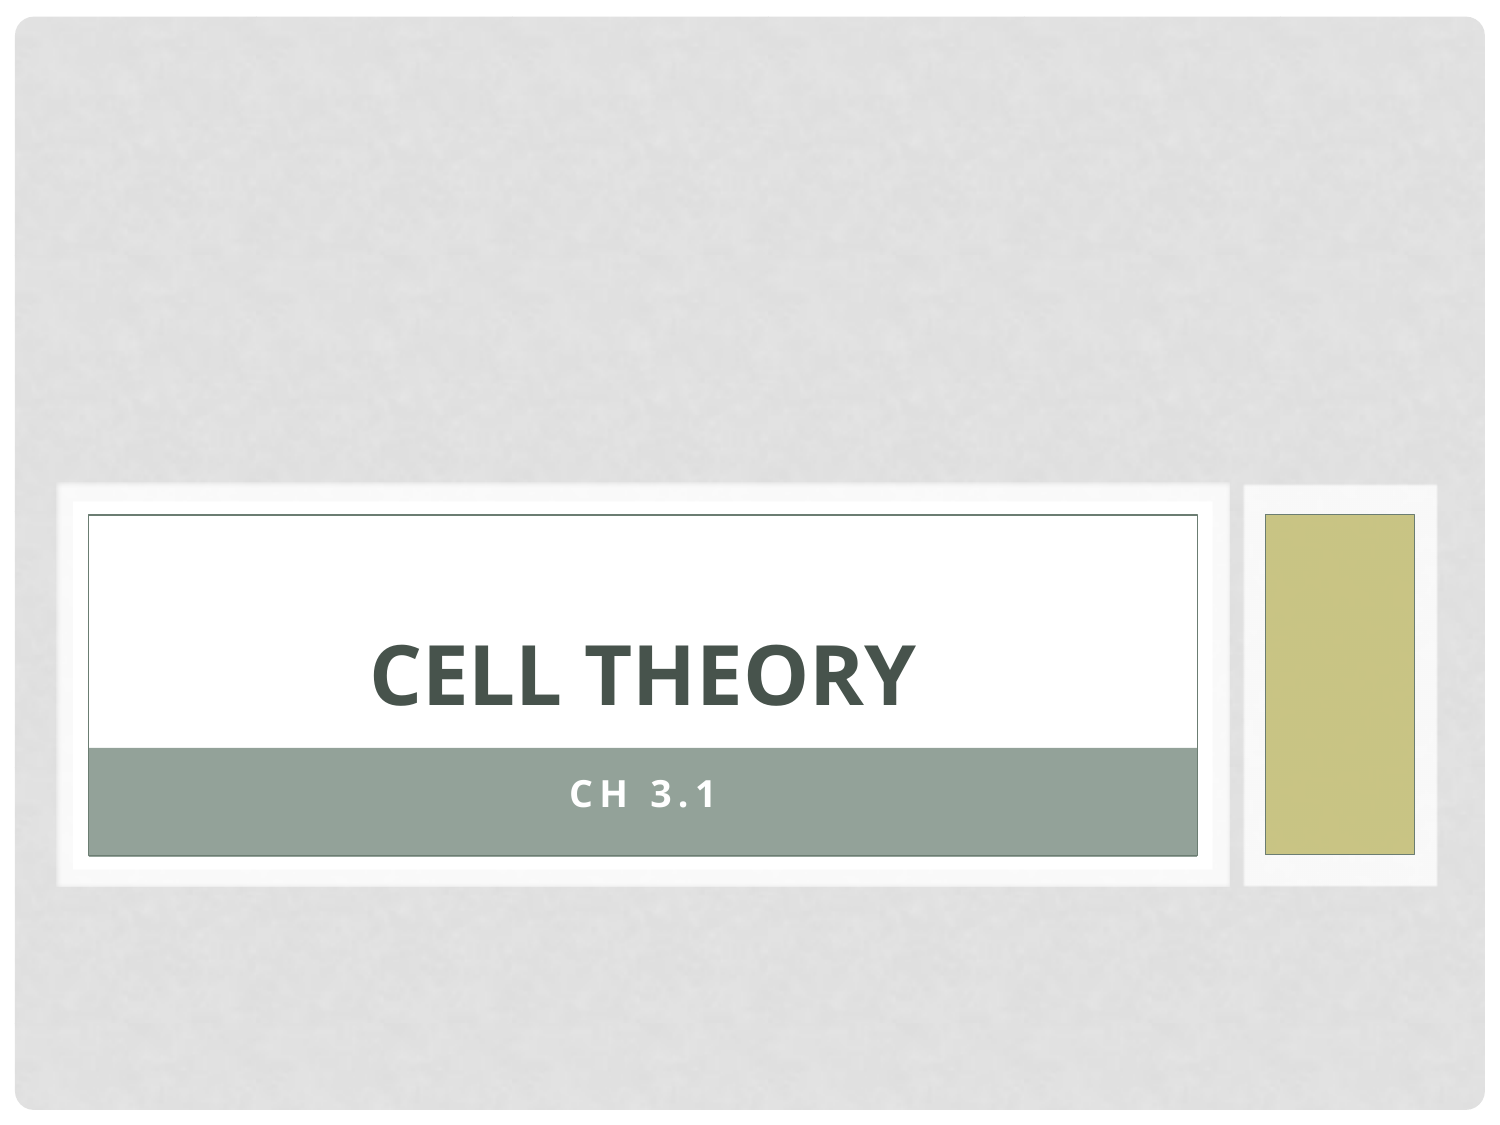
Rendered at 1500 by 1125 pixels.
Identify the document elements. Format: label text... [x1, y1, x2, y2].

subtitle CH 3.1 [105, 762, 1181, 838]
title Cell Theory [99, 529, 1187, 730]
